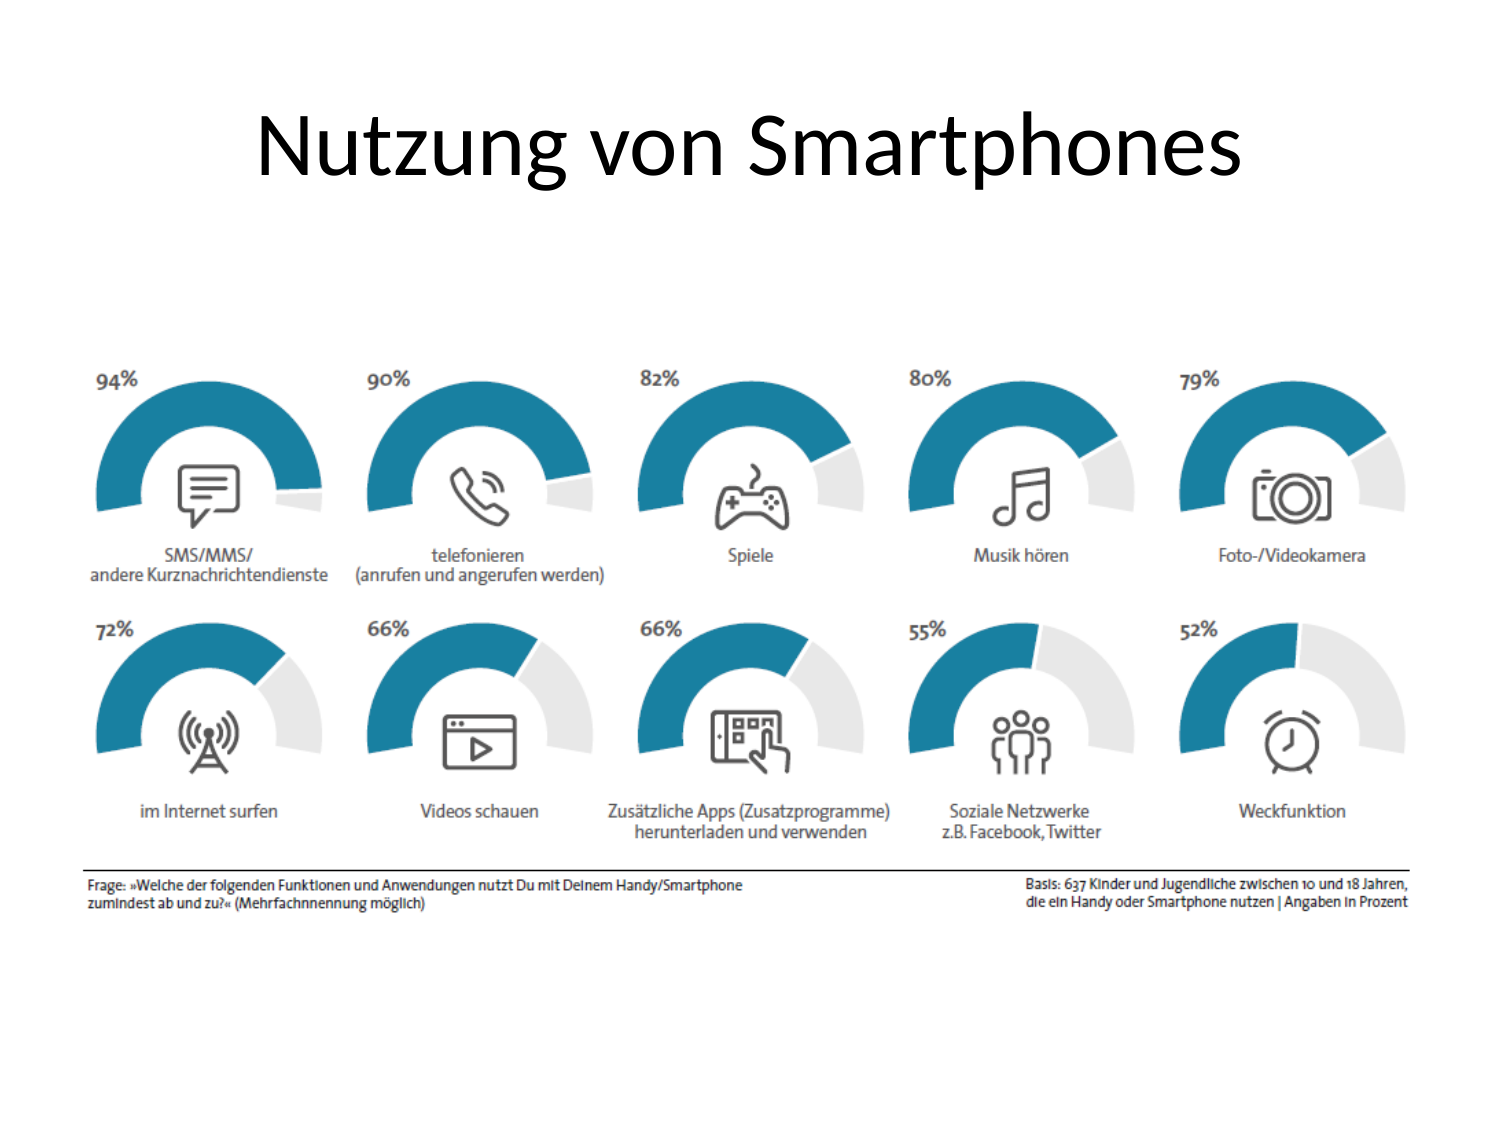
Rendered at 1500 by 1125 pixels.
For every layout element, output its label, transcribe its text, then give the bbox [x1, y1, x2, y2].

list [74, 342, 1426, 926]
title Nutzung von Smartphones [75, 45, 1425, 233]
